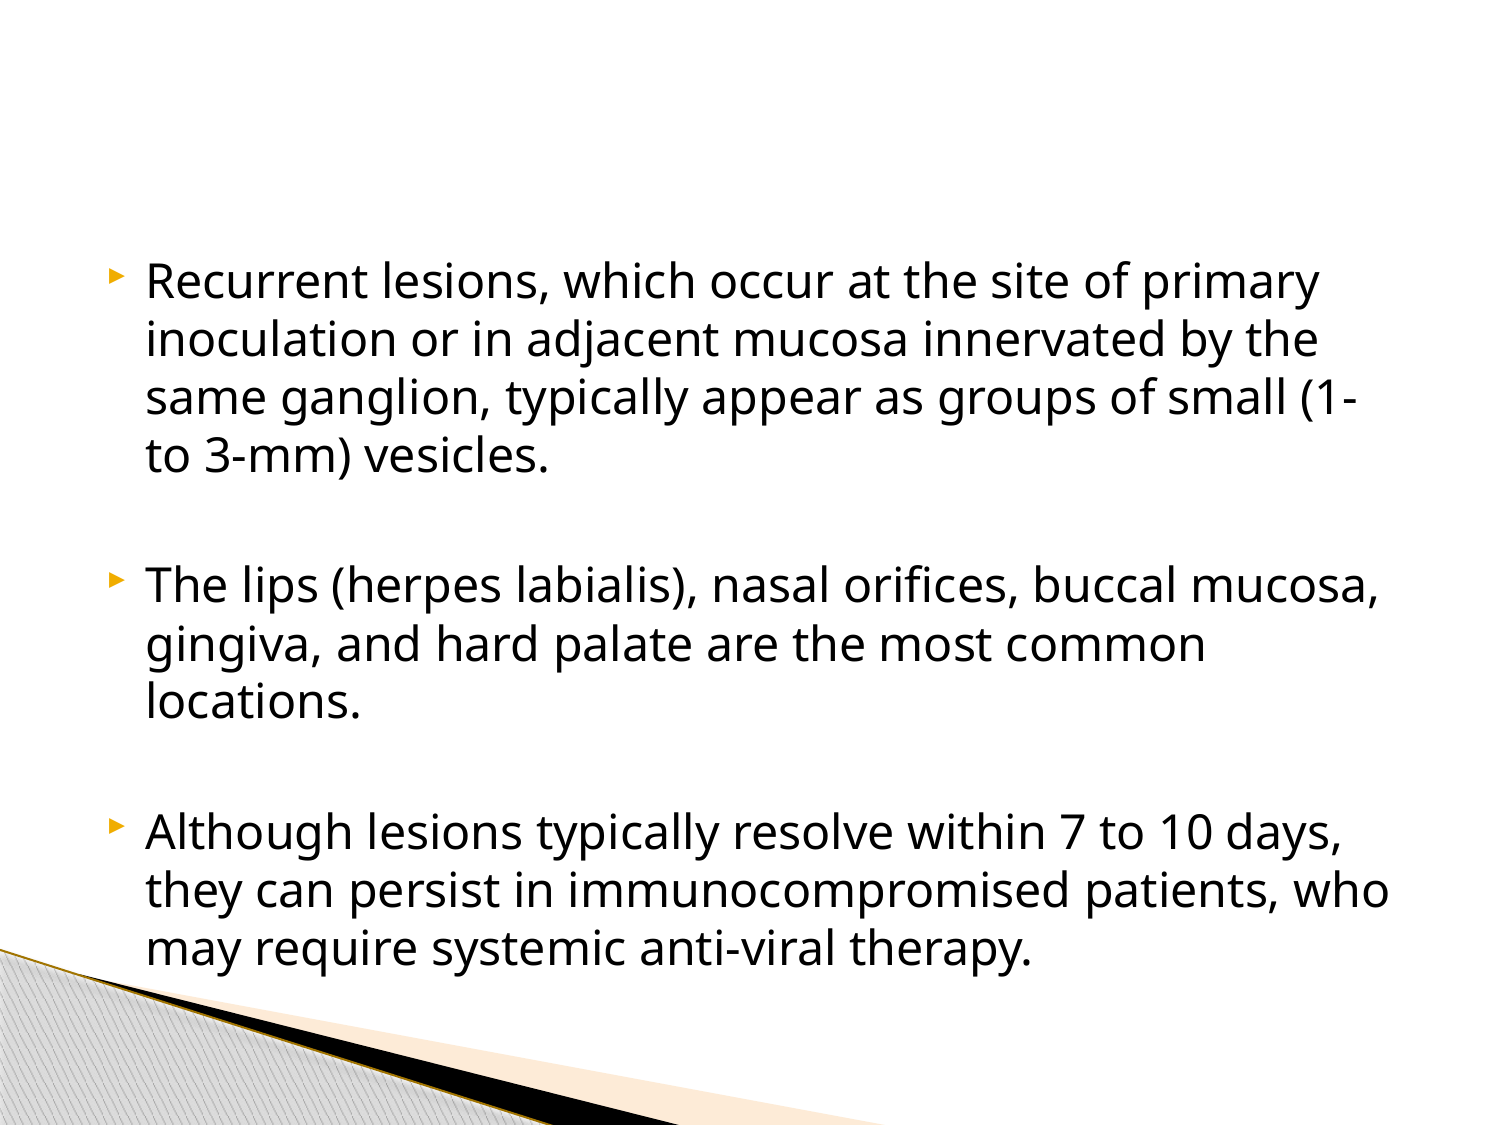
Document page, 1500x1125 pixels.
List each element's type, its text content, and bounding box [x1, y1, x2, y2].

list Recurrent lesions, which occur at the site of primary inoculation or in adjacent mucosa innervated by the same ganglion, typically appear as groups of small (1- to 3-mm) vesicles. The lips (herpes labialis), nasal orifices, buccal mucosa, gingiva, and hard palate are the most common locations. Although lesions typically resolve within 7 to 10 days, they can persist in immunocompromised patients, who may require systemic anti-viral therapy. [75, 243, 1425, 986]
